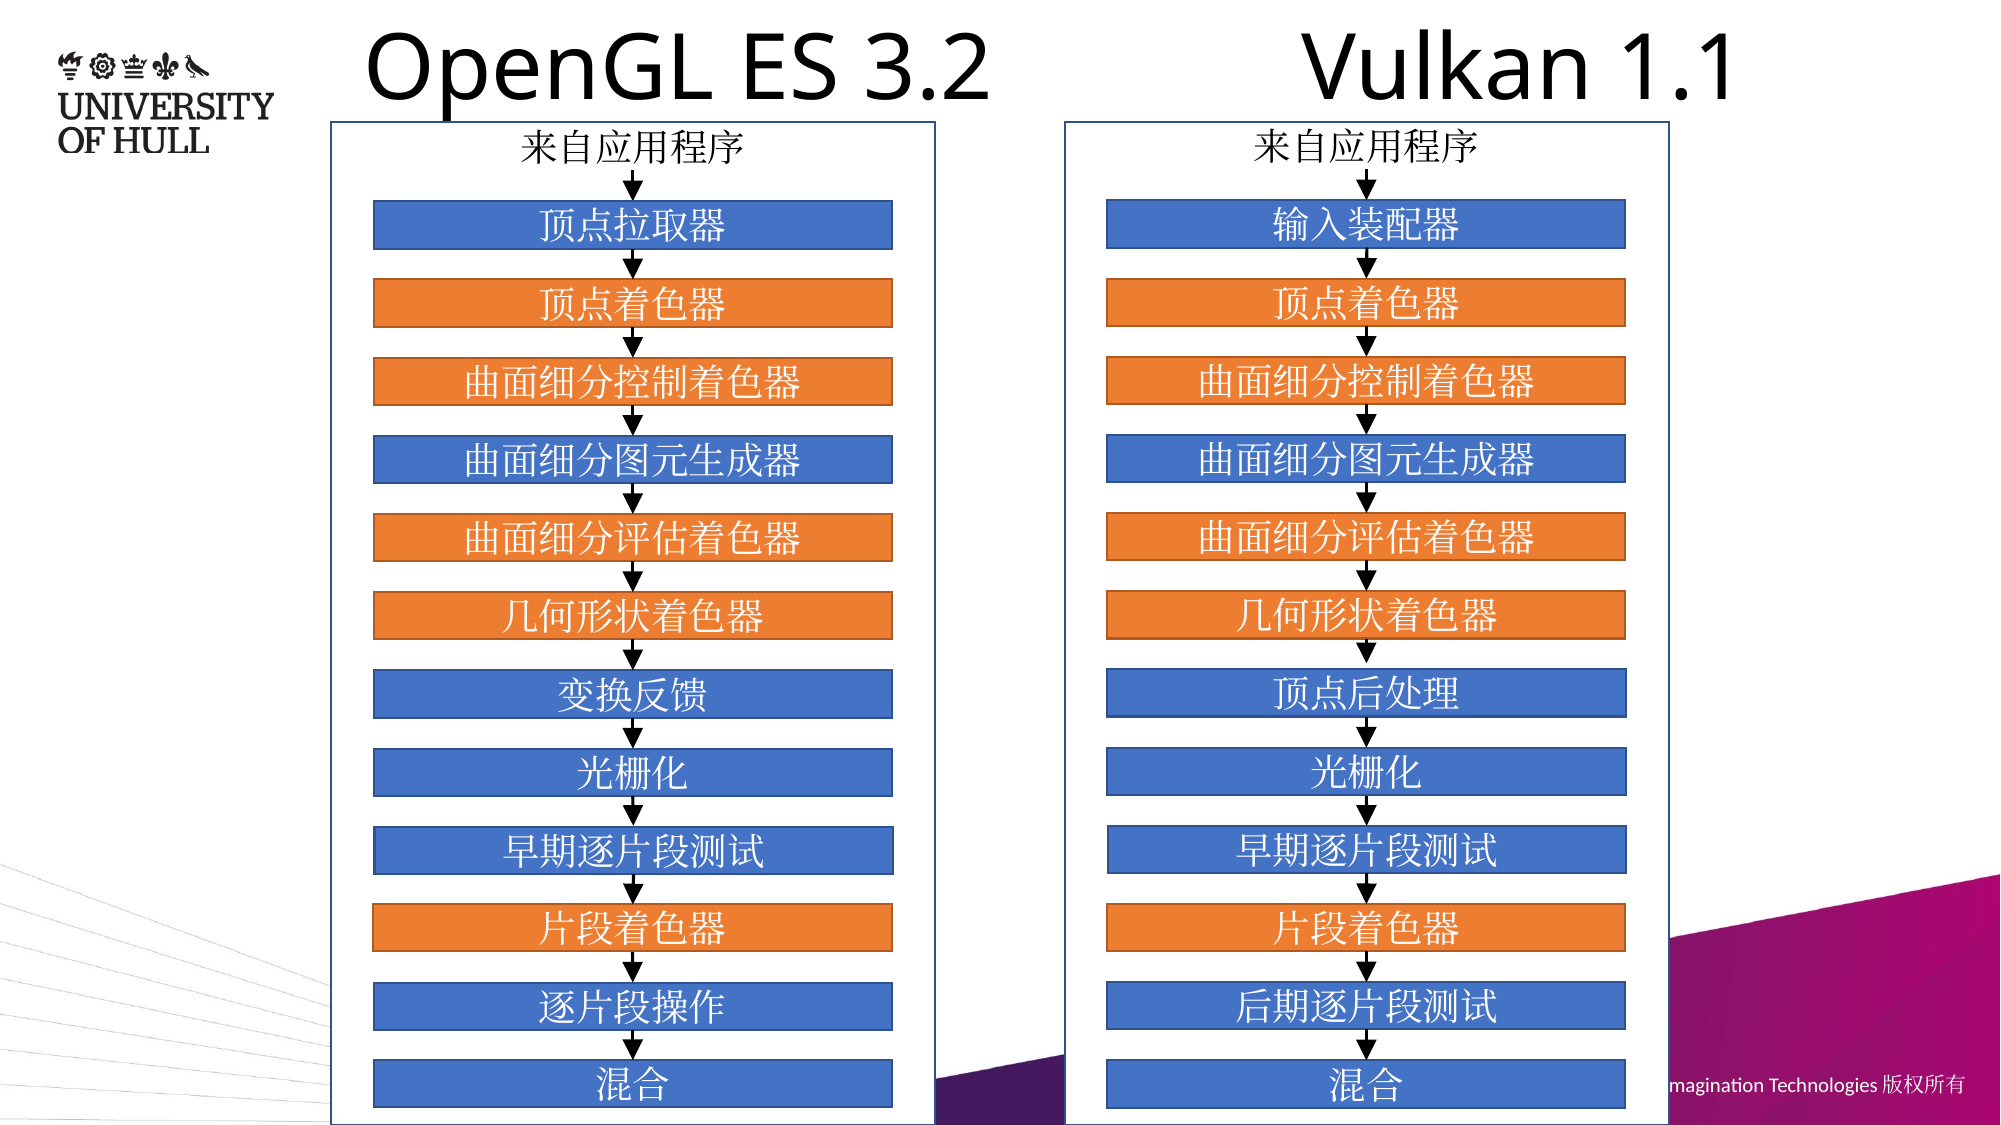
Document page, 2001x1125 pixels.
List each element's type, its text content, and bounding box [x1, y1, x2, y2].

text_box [331, 122, 1669, 1125]
picture [0, 0, 2000, 1125]
title OpenGL ES 3.2 Vulkan 1.1 [348, 22, 1919, 117]
